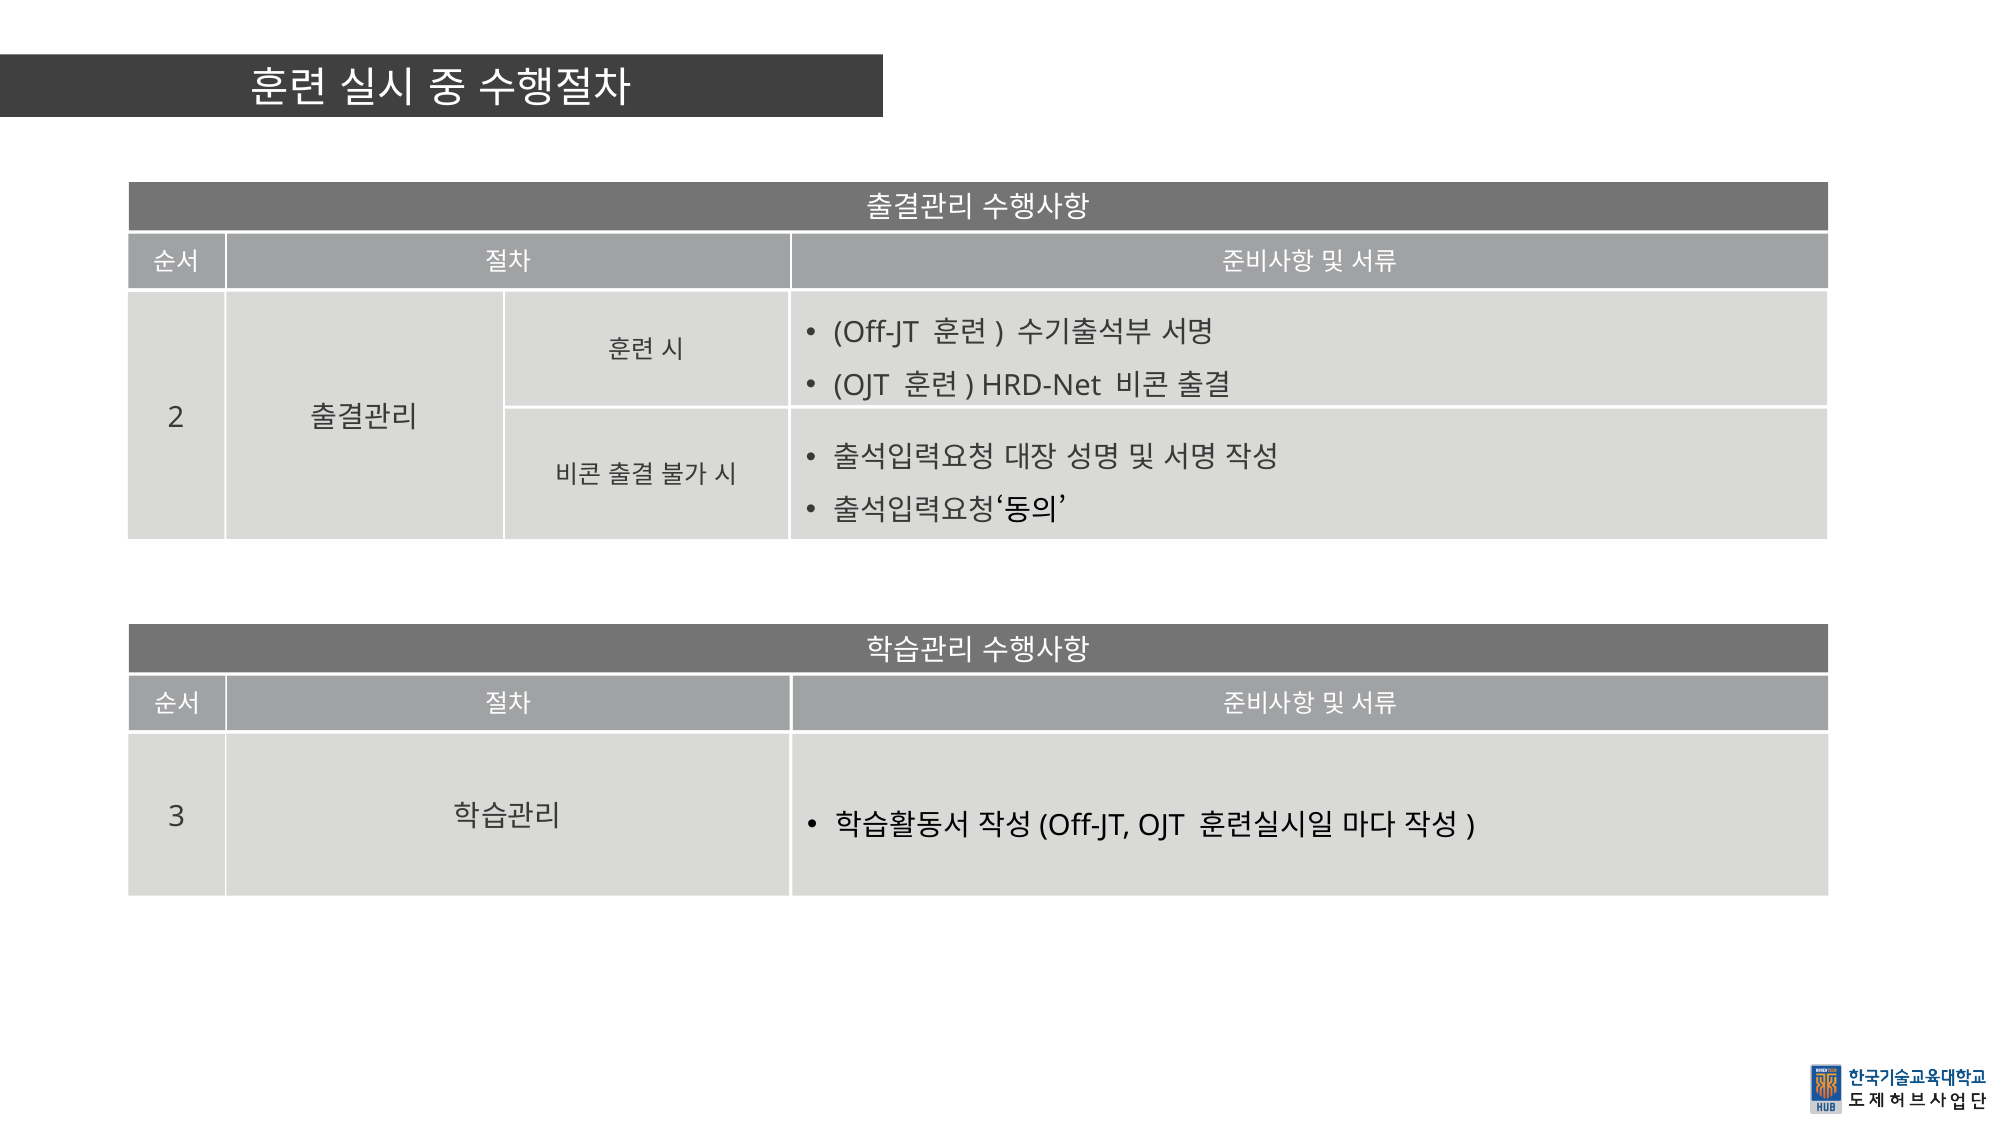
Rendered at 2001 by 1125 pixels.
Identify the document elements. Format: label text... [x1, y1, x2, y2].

text_box 출결관리 [225, 291, 504, 540]
text_box 비콘 출결 불가 시 [504, 408, 789, 540]
text_box 출결관리 수행사항 [128, 181, 1829, 231]
text_box (Off-JT 훈련) 수기출석부 서명 (OJT 훈련) HRD-Net 비콘 출결 [790, 290, 1828, 406]
text_box 훈련 실시 중 수행절차 [0, 53, 884, 118]
text_box 순서 [127, 233, 226, 289]
text_box 절차 [226, 233, 791, 289]
text_box 순서 [128, 675, 226, 731]
text_box 출석입력요청 대장 성명 및 서명 작성 출석입력요청‘동의’ [790, 408, 1828, 540]
text_box 준비사항 및 서류 [792, 675, 1829, 731]
text_box 학습관리 수행사항 [128, 623, 1829, 673]
text_box 2 [127, 291, 225, 540]
picture [1810, 1064, 1986, 1114]
text_box 학습관리 [225, 732, 790, 897]
text_box 절차 [226, 675, 791, 731]
text_box 훈련 시 [504, 291, 789, 407]
text_box 학습활동서 작성(Off-JT, OJT 훈련실시일 마다 작성) [791, 733, 1829, 897]
text_box 준비사항 및 서류 [791, 233, 1829, 289]
text_box 3 [127, 733, 225, 897]
